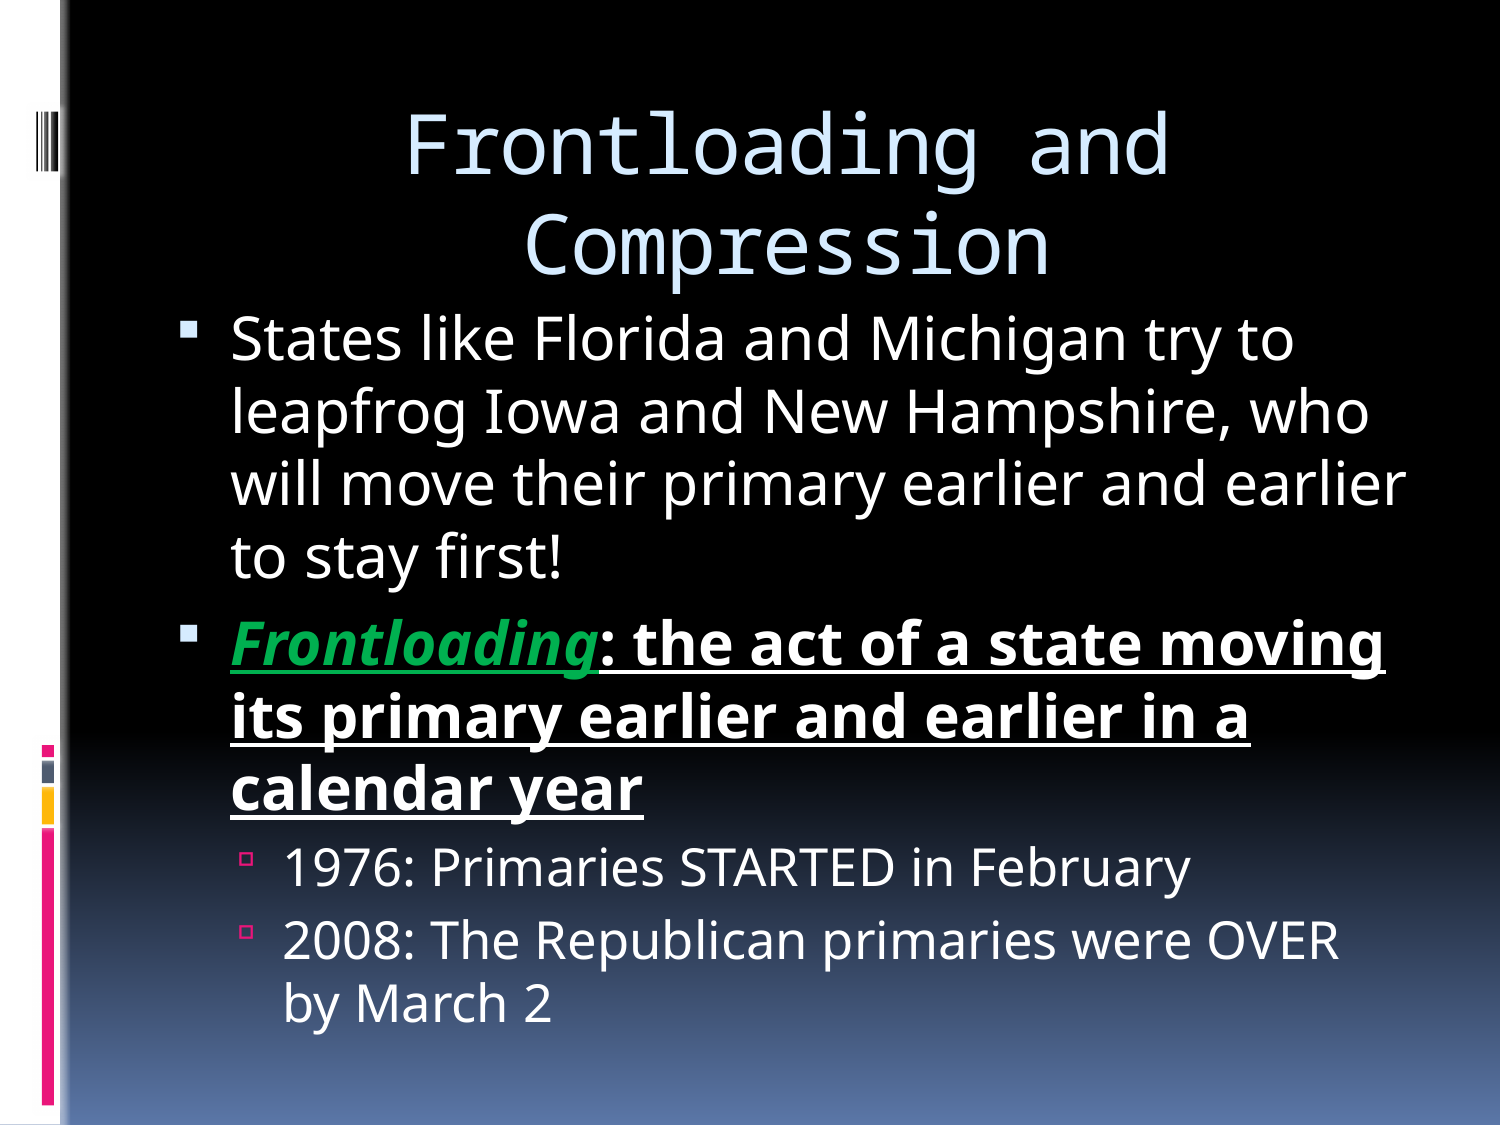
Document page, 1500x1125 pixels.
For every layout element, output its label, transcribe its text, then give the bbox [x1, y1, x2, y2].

list States like Florida and Michigan try to leapfrog Iowa and New Hampshire, who will move their primary earlier and earlier to stay first! Frontloading: the act of a state moving its primary earlier and earlier in a calendar year 1976: Primaries STARTED in February 2008: The Republican primaries were OVER by March 2 [150, 292, 1425, 1043]
title Frontloading and Compression [150, 83, 1425, 234]
